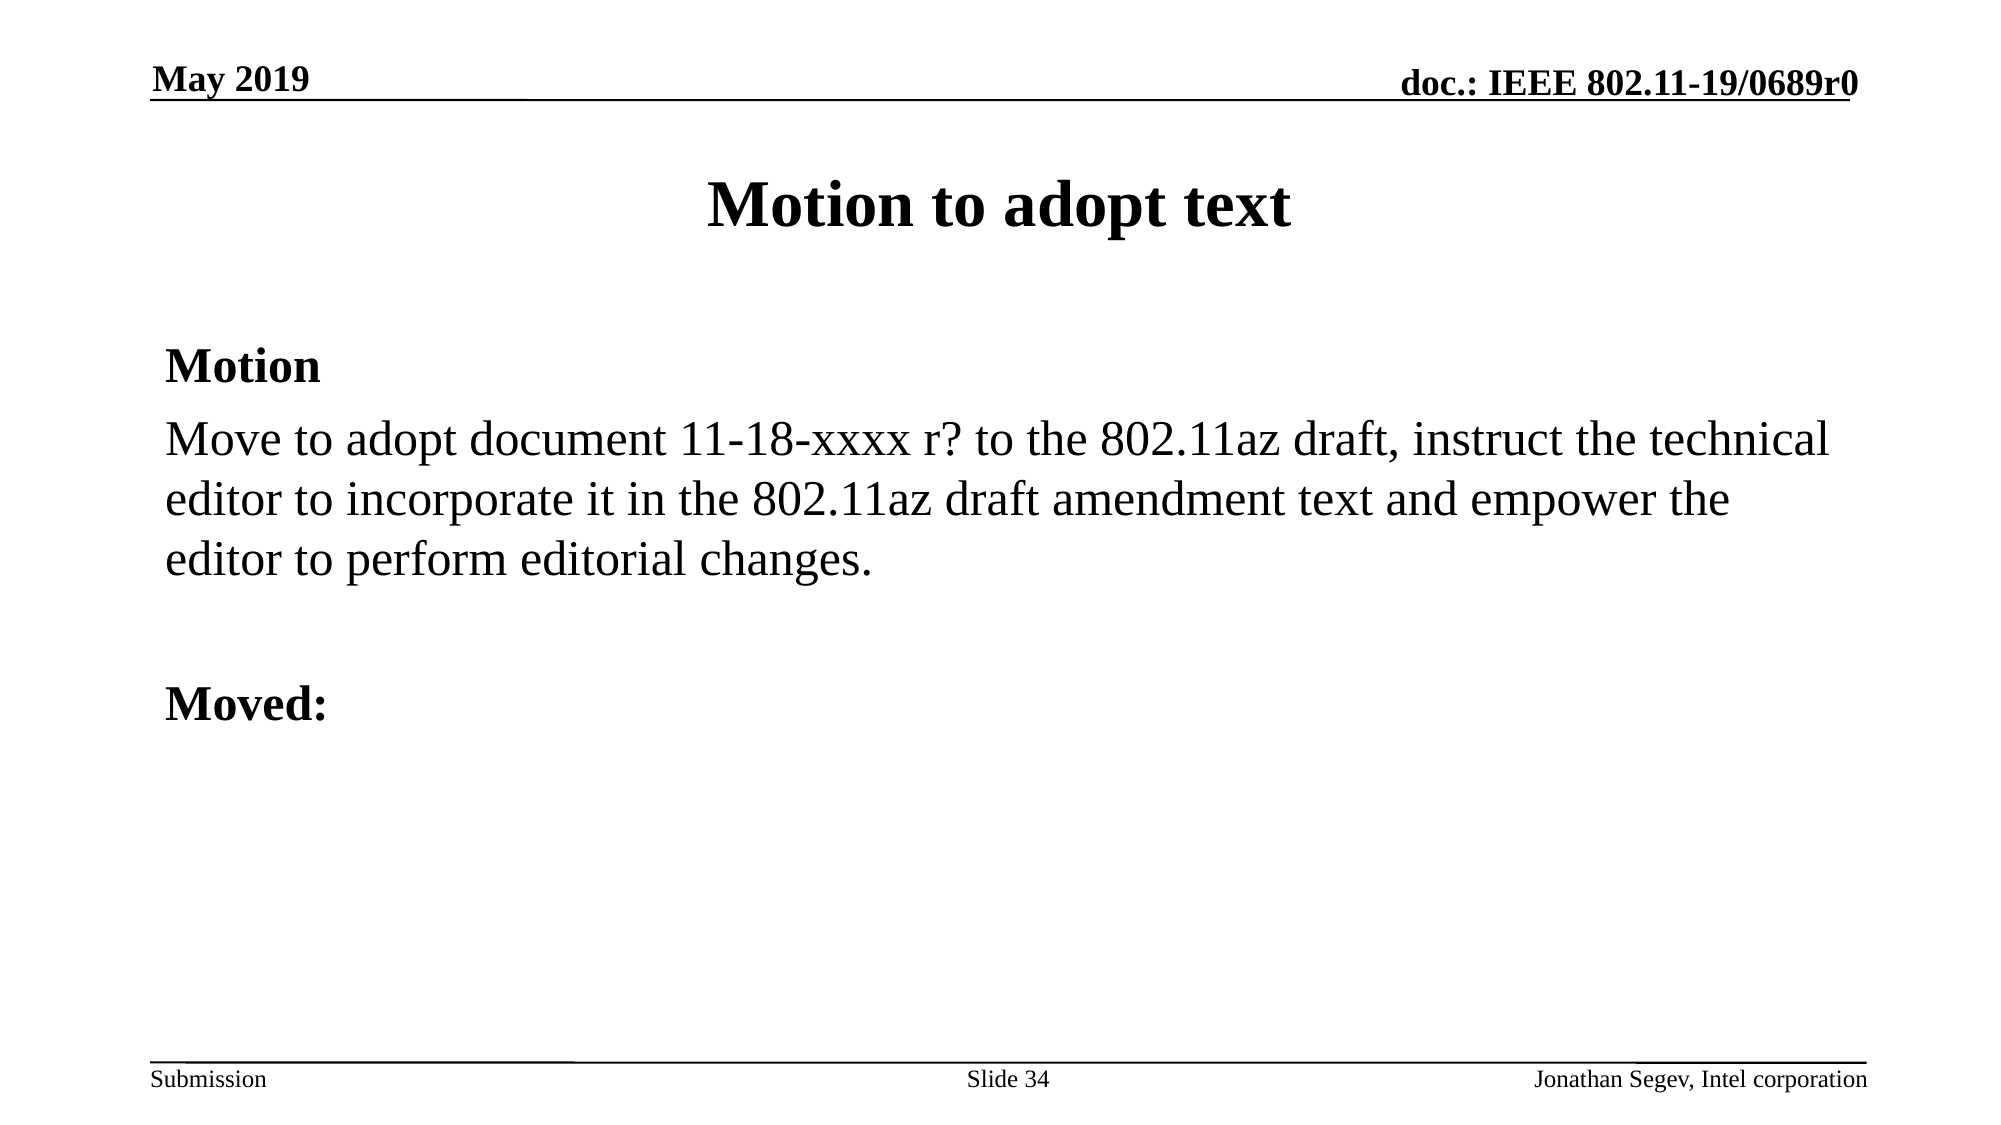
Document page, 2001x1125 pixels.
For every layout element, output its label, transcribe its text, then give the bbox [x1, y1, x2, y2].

title Motion to adopt text [149, 112, 1850, 288]
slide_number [152, 54, 563, 100]
slide_number Slide 34 [950, 1061, 1067, 1123]
list Motion Move to adopt document 11-18-xxxx r? to the 802.11az draft, instruct the technical editor to incorporate it in the 802.11az draft amendment text and empower the editor to perform editorial changes. Moved: [149, 324, 1850, 1000]
footer Jonathan Segev, Intel corporation [1171, 1061, 1869, 1093]
